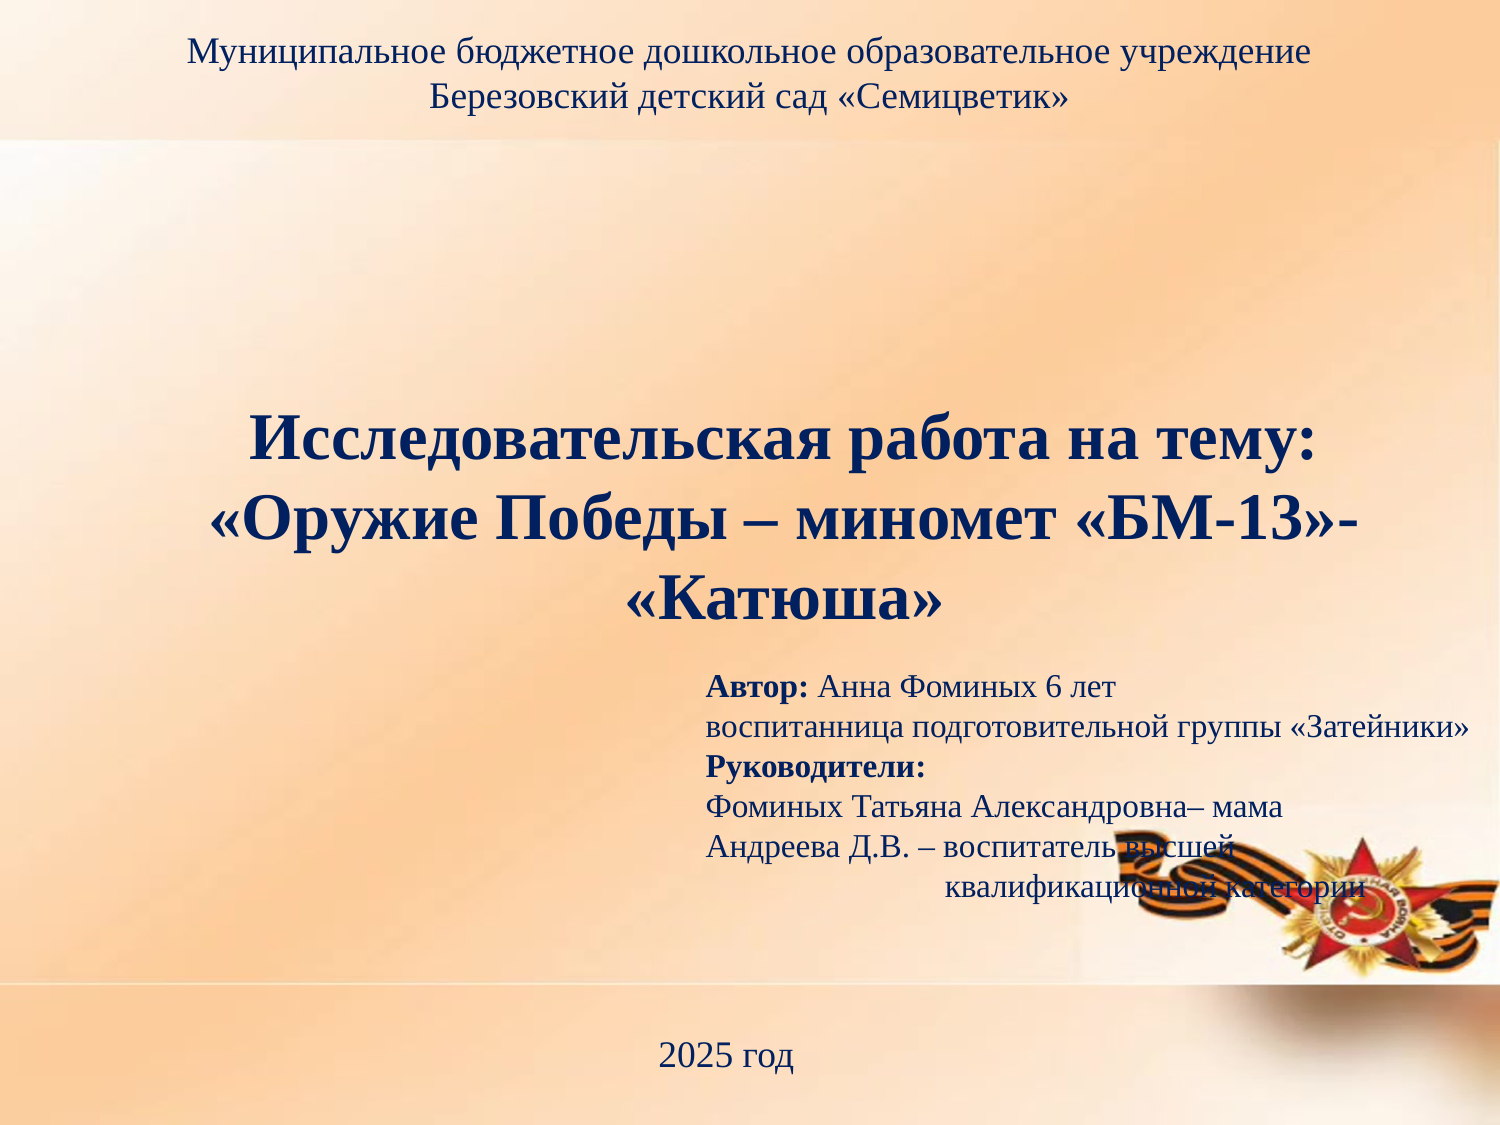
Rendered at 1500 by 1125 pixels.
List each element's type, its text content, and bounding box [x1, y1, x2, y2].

title Муниципальное бюджетное дошкольное образовательное учреждение Березовский детский сад «Семицветик» [112, 0, 1388, 143]
subtitle Исследовательская работа на тему: «Оружие Победы – миномет «БМ-13»- «Катюша» [171, 385, 1399, 587]
picture [0, 0, 1500, 1125]
text_box Автор: Анна Фоминых 6 лет воспитанница подготовительной группы «Затейники» Руководители: Фоминых Татьяна Александровна– мама Андреева Д.В. – воспитатель высшей квалификационной категории [690, 656, 1500, 912]
text_box 2025 год [643, 1023, 821, 1083]
